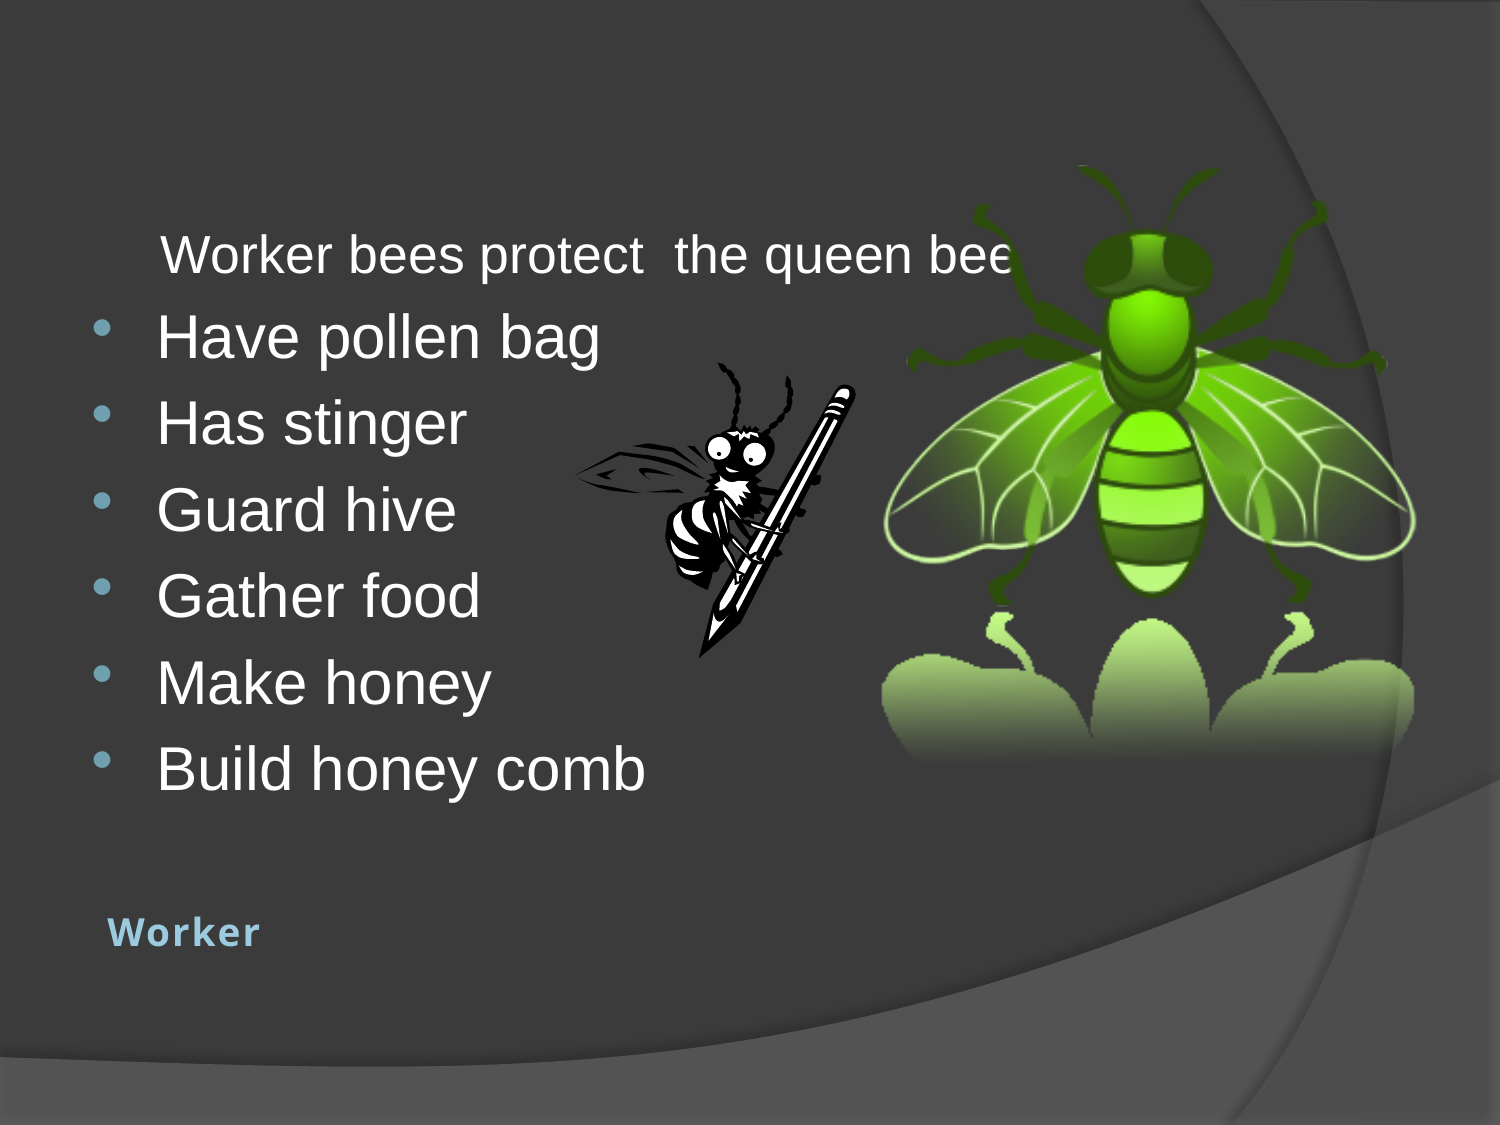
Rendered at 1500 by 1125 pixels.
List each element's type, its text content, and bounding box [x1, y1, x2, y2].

picture [849, 162, 1451, 763]
picture [574, 362, 842, 659]
title Worker [99, 900, 1375, 962]
list Worker bees protect the queen bee Have pollen bag Has stinger Guard hive Gather food Make honey Build honey comb [73, 212, 1416, 900]
